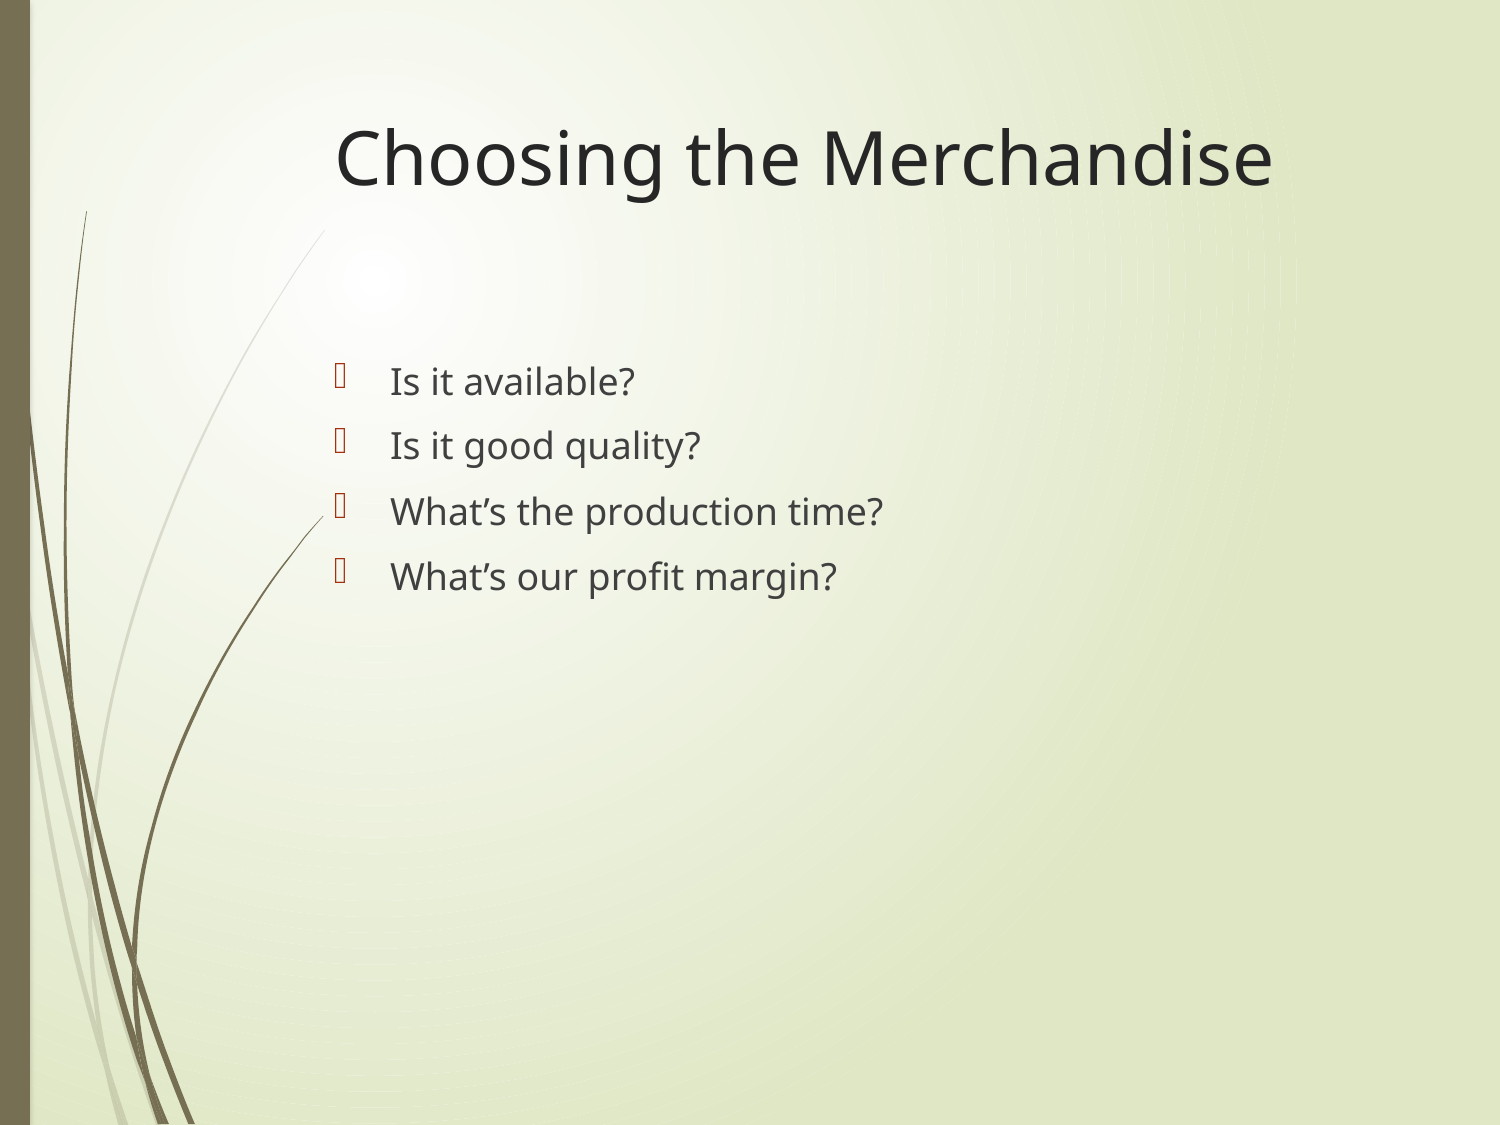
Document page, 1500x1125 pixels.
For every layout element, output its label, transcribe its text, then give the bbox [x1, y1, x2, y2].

title Choosing the Merchandise [319, 102, 1400, 313]
list Is it available? Is it good quality? What’s the production time? What’s our profit margin? [318, 350, 1400, 988]
